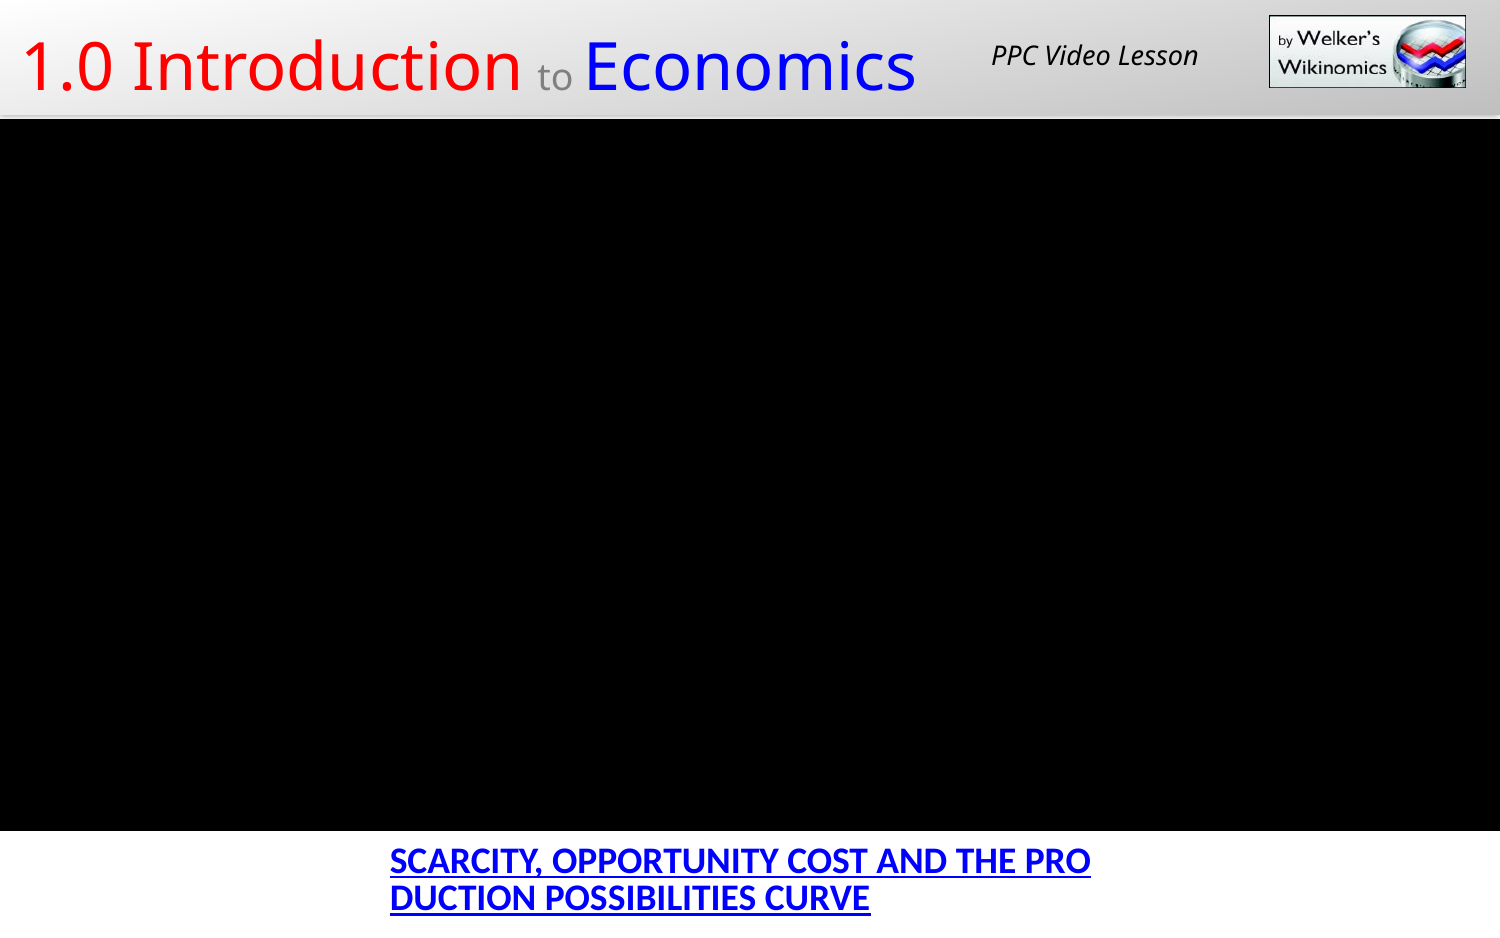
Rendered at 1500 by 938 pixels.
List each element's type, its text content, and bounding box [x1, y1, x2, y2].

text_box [0, 118, 1500, 832]
text_box PPC Video Lesson [914, 31, 1275, 79]
text_box SCARCITY, OPPORTUNITY COST AND THE PRODUCTION POSSIBILITIES CURVE [374, 841, 1125, 888]
picture [1269, 15, 1466, 88]
